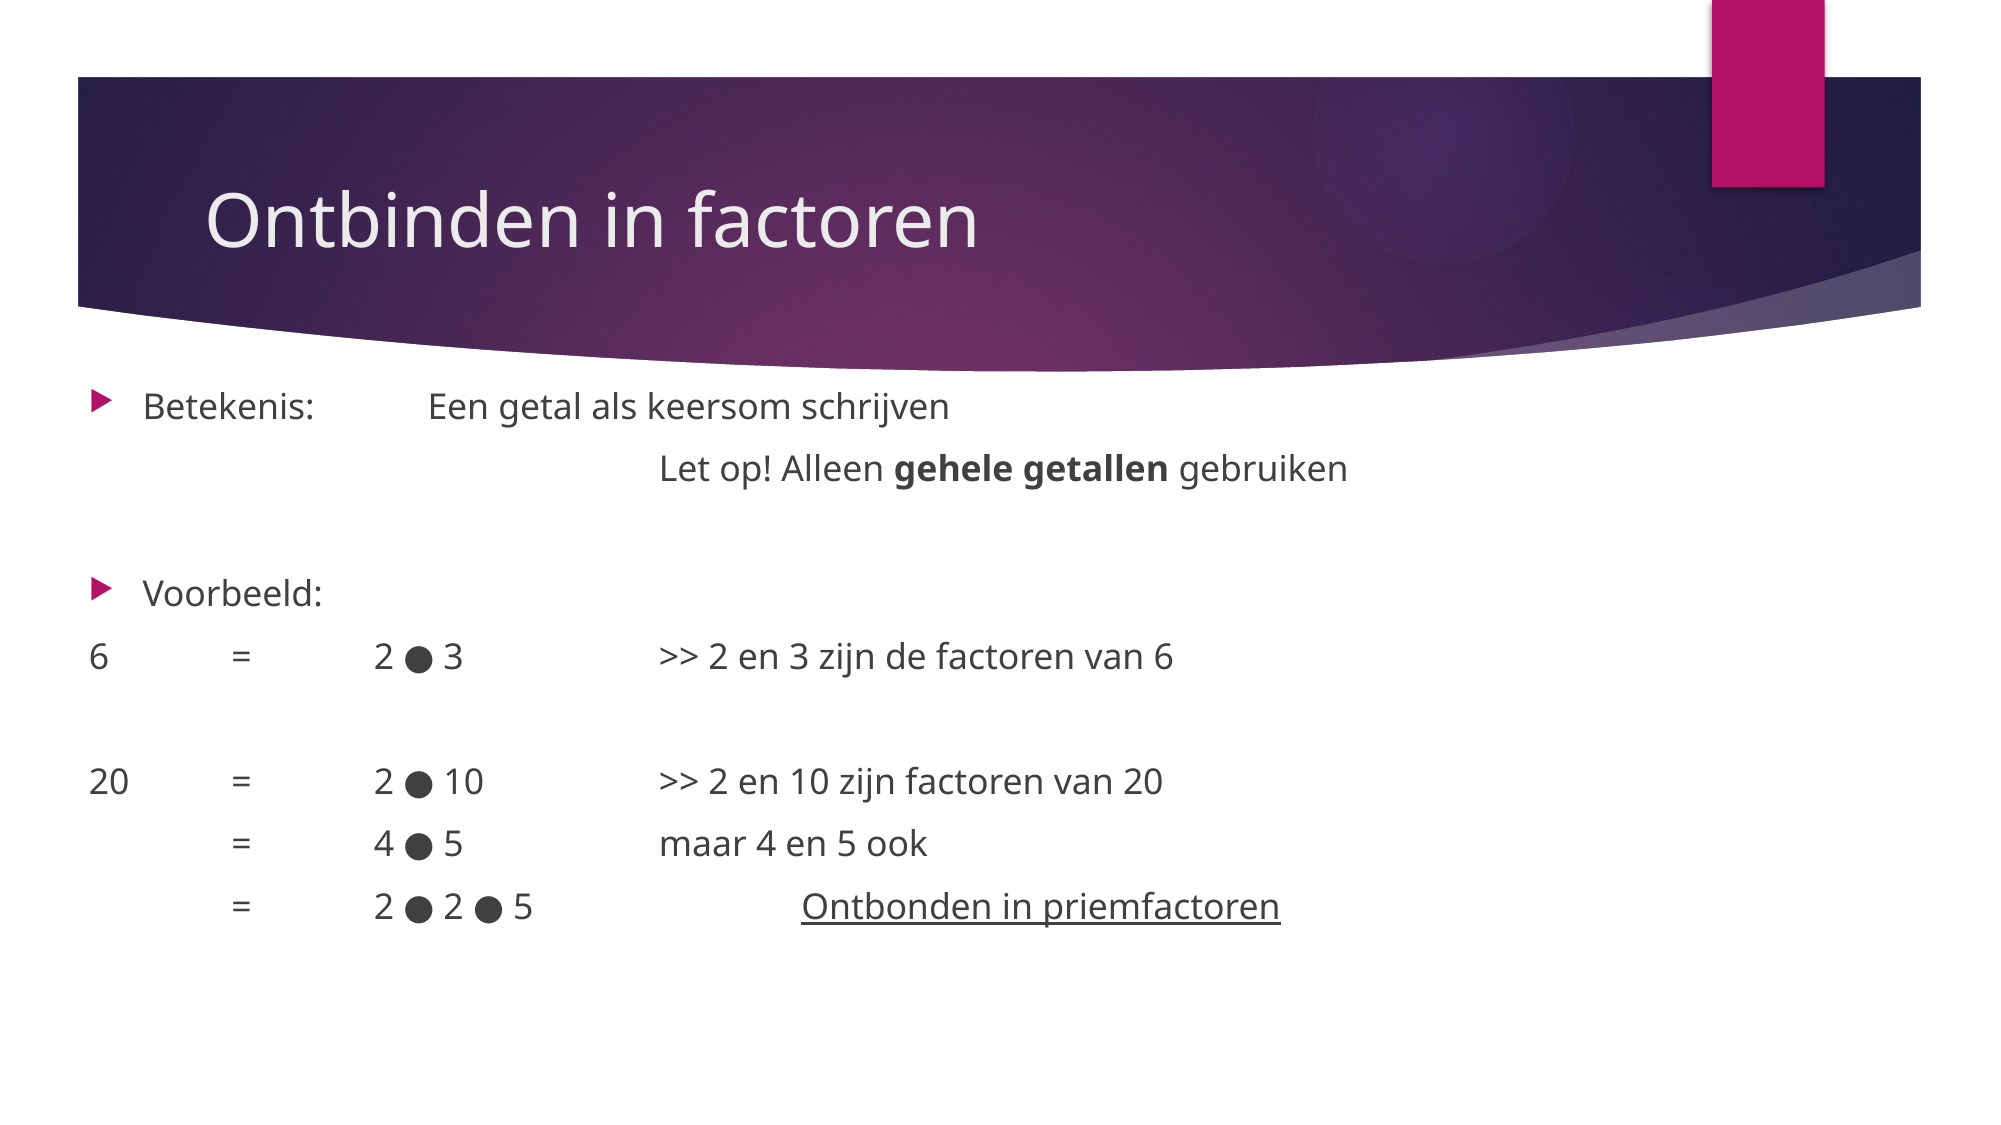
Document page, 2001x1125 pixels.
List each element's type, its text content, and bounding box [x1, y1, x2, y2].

list Betekenis: Een getal als keersom schrijven Let op! Alleen gehele getallen gebruiken Voorbeeld: 6 = 2 ● 3 >> 2 en 3 zijn de factoren van 6 20 = 2 ● 10 >> 2 en 10 zijn factoren van 20 = 4 ● 5 maar 4 en 5 ook = 2 ● 2 ● 5 Ontbonden in priemfactoren [74, 376, 1522, 937]
title Ontbinden in factoren [189, 159, 1627, 276]
